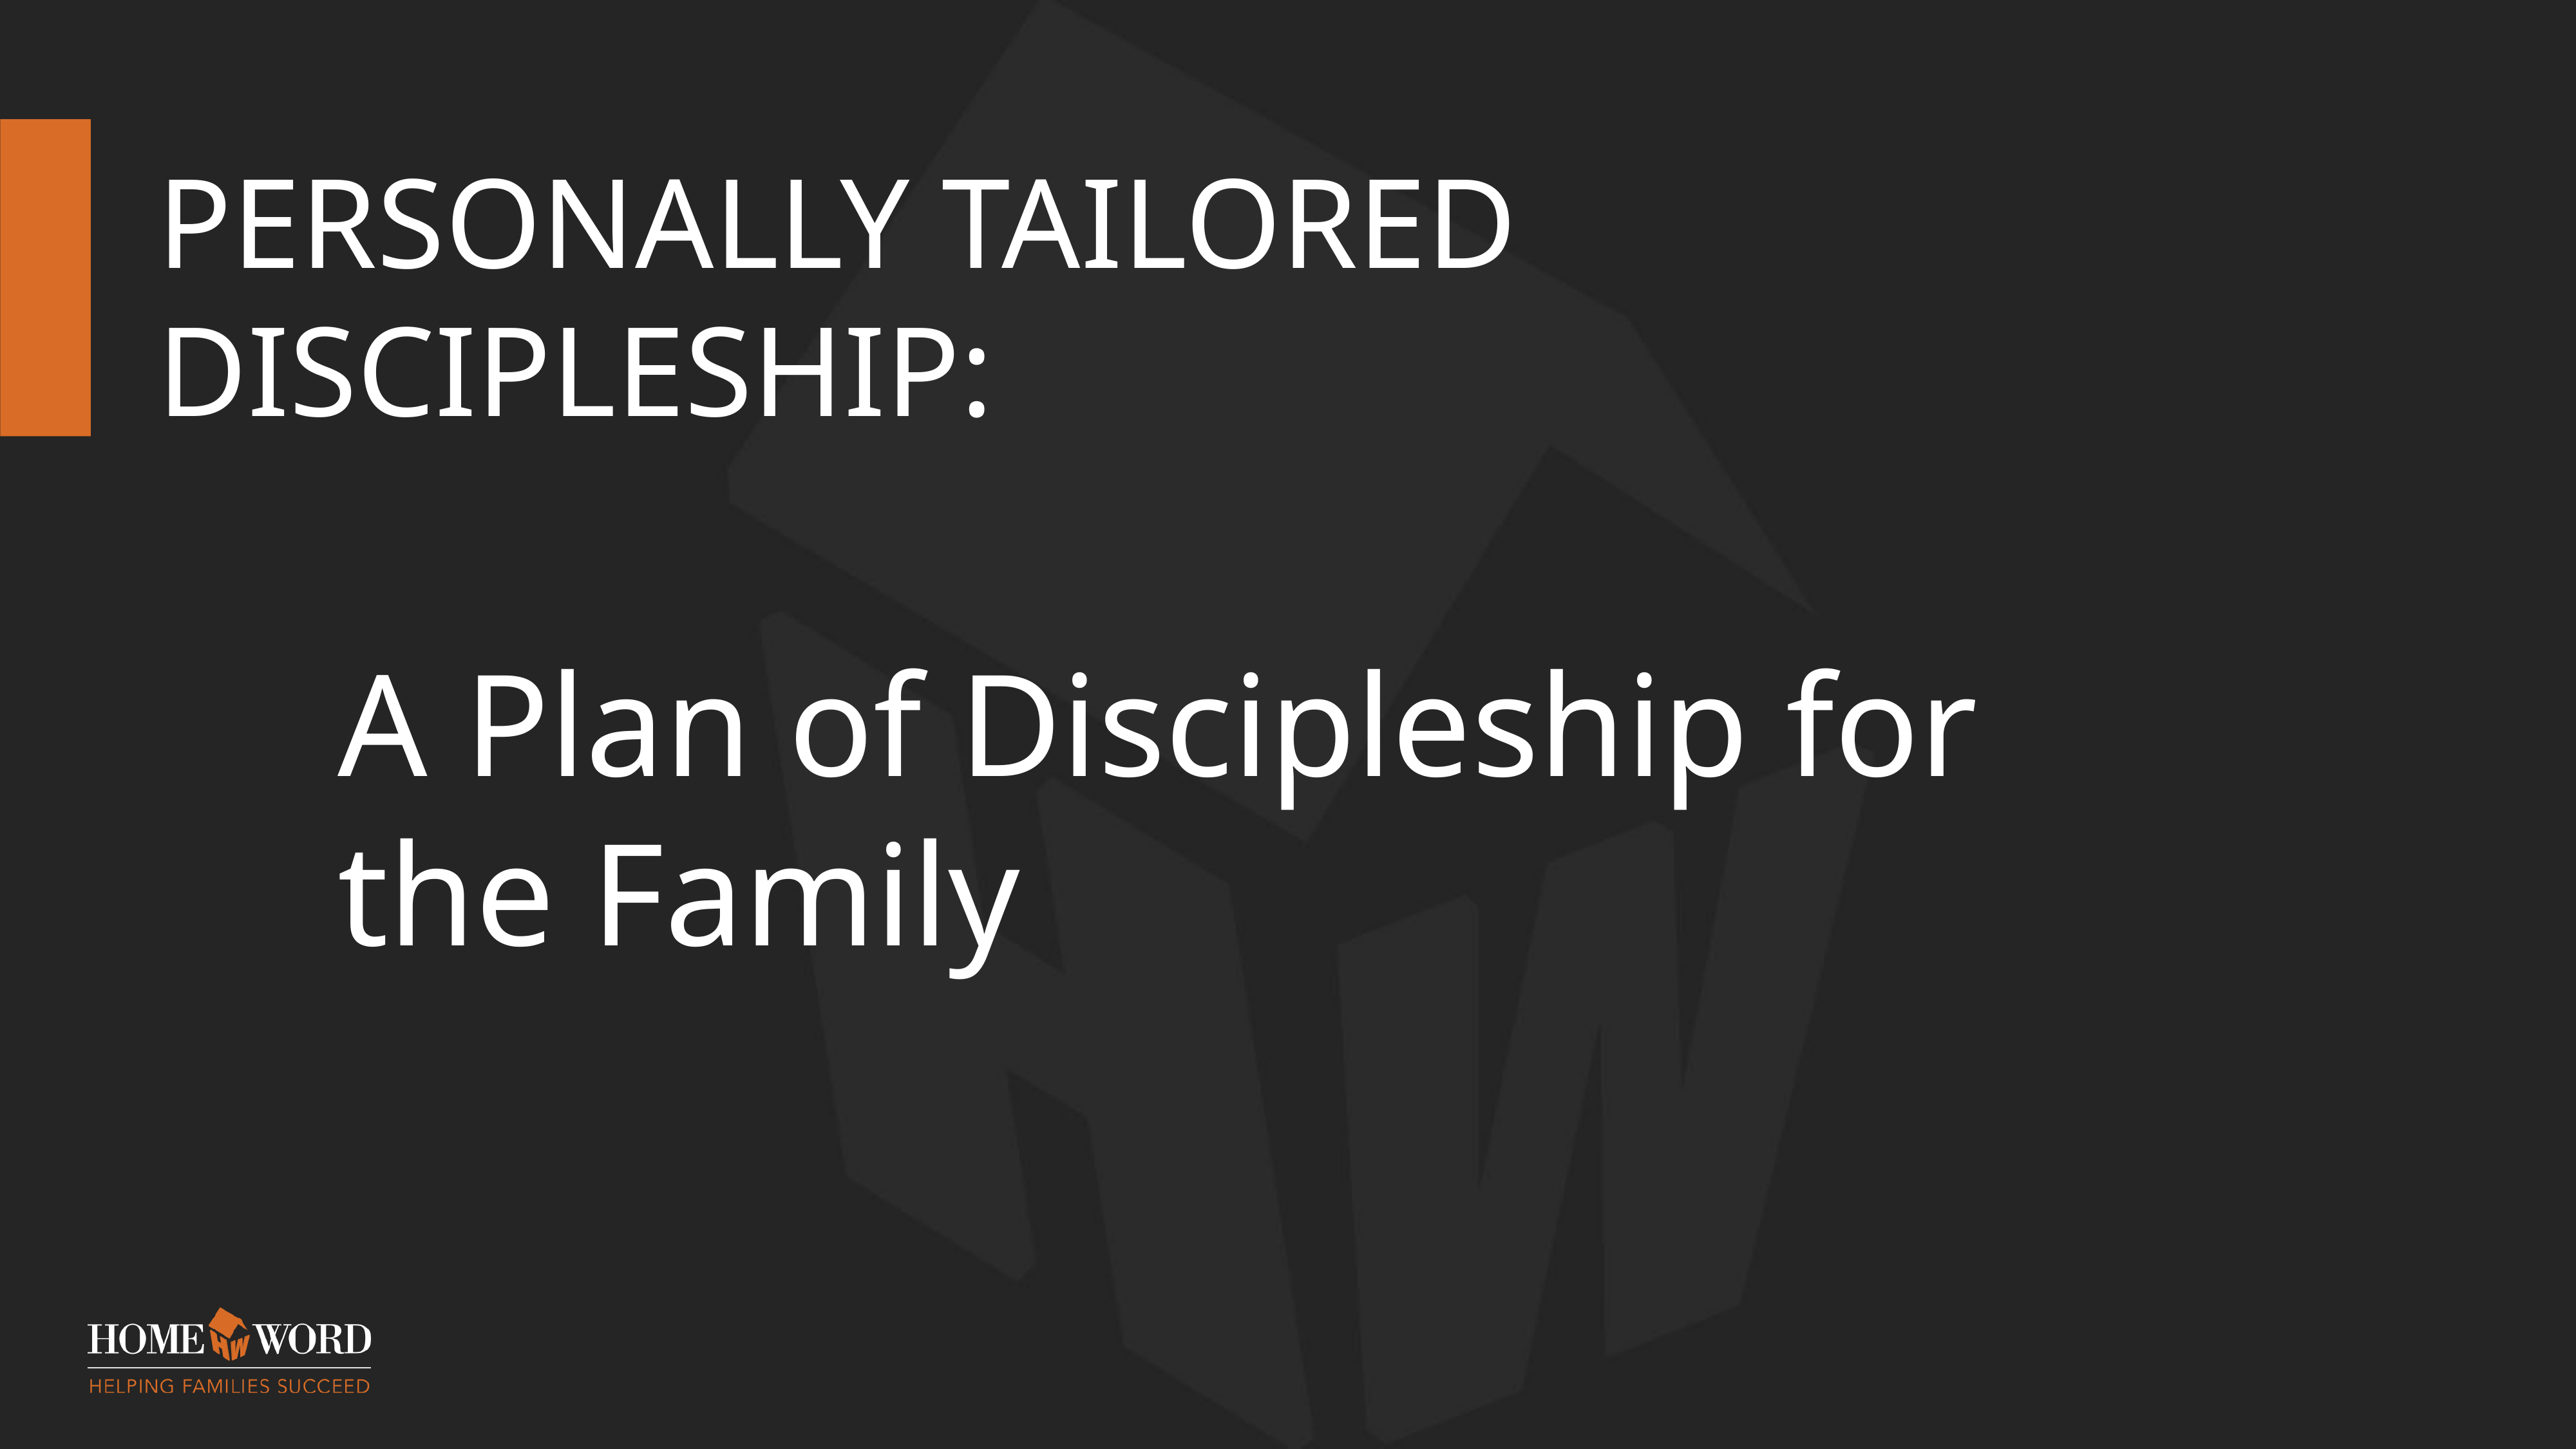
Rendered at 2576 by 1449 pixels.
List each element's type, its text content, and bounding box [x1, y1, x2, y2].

text_box A Plan of Discipleship for the Family [332, 630, 2039, 1300]
picture [0, 0, 2576, 1449]
title Personally Tailored Discipleship: [151, 120, 2295, 466]
